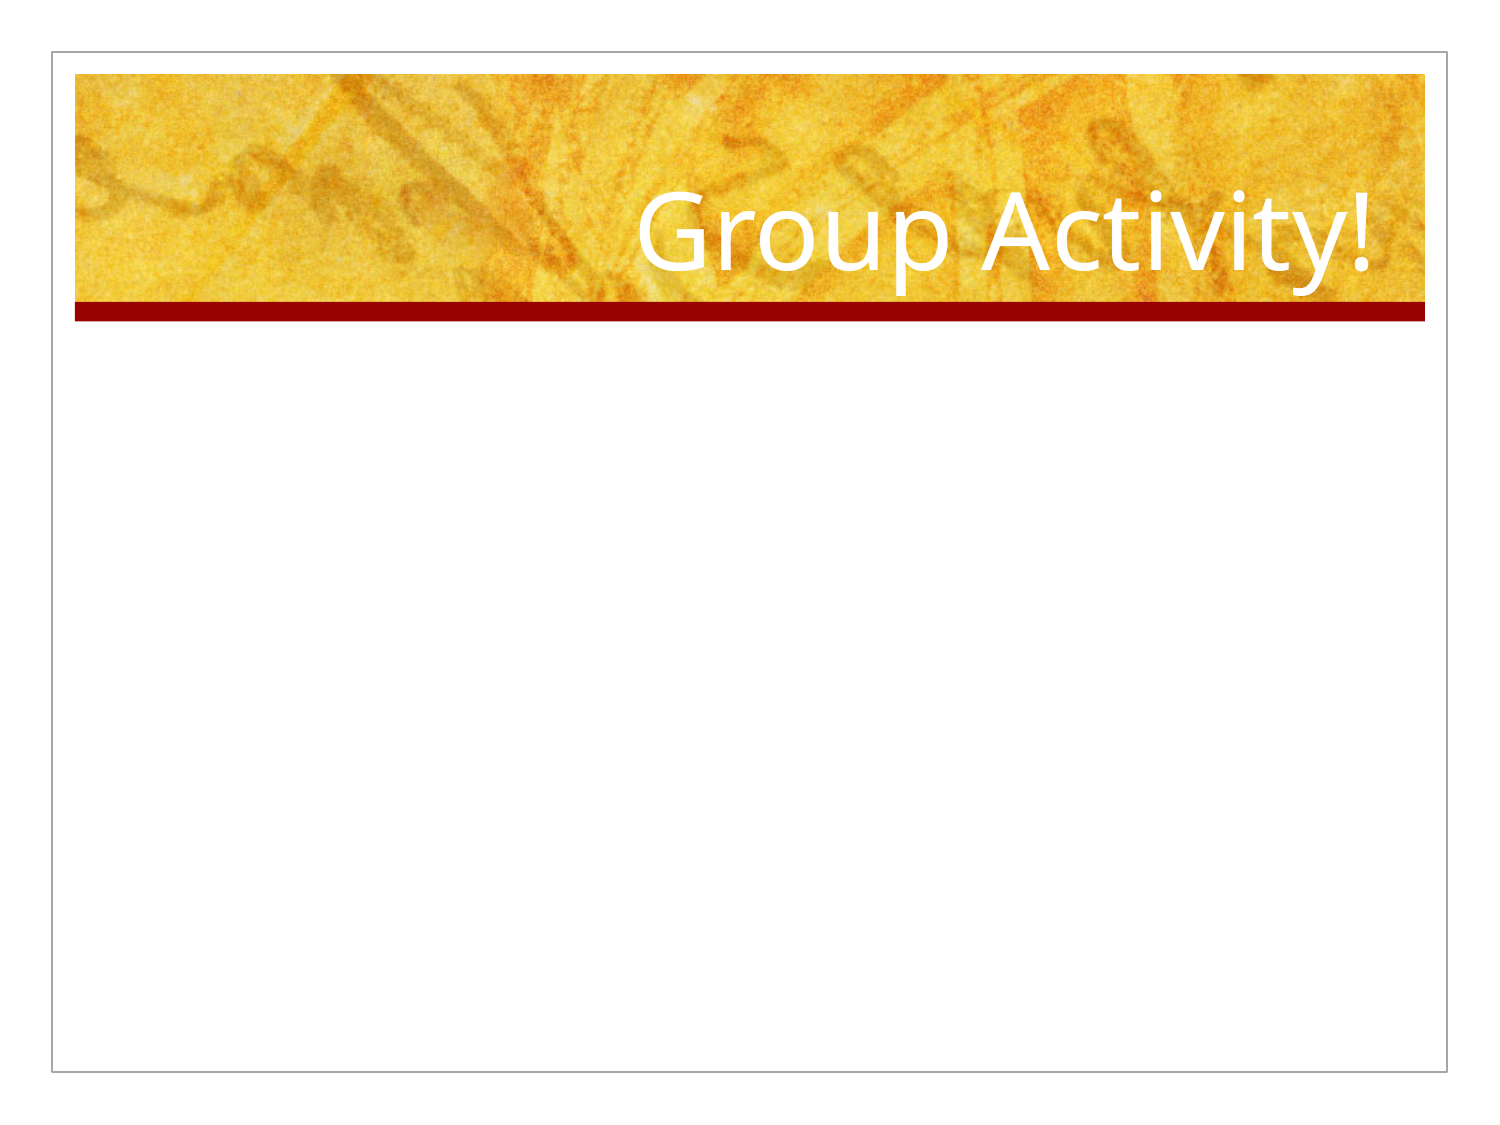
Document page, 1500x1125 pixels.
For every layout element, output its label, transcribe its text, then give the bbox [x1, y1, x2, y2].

title Group Activity! [108, 74, 1392, 292]
picture [75, 74, 1425, 301]
